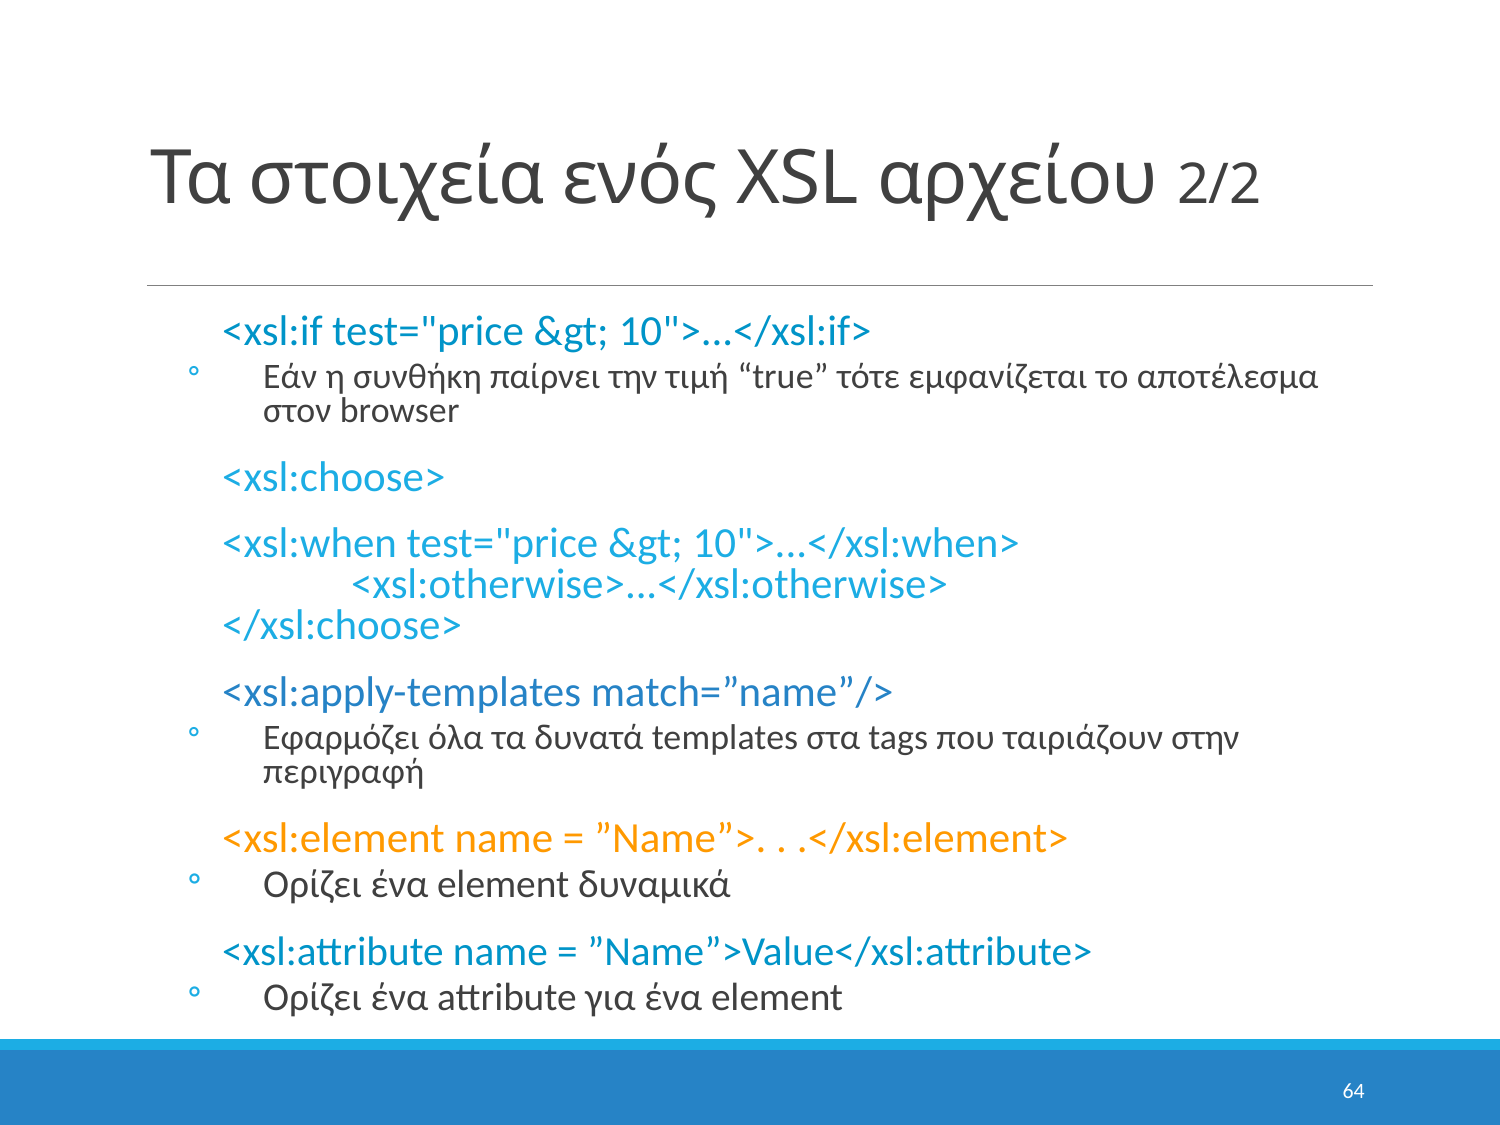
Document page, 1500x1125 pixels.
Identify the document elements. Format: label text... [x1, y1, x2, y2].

title Τα στοιχεία ενός XSL αρχείου 2/2 [135, 43, 1373, 227]
list <xsl:if test="price &gt; 10">...</xsl:if> Εάν η συνθήκη παίρνει την τιμή “true” τότε εμφανίζεται το αποτέλεσμα στον browser <xsl:choose> <xsl:when test="price &gt; 10">...</xsl:when> <xsl:otherwise>...</xsl:otherwise> </xsl:choose> <xsl:apply-templates match=”name”/> Εφαρμόζει όλα τα δυνατά templates στα tags που ταιριάζουν στην περιγραφή <xsl:element name = ”Name”>. . .</xsl:element> Ορίζει ένα element δυναμικά <xsl:attribute name = ”Name”>Value</xsl:attribute> Ορίζει ένα attribute για ένα element [135, 304, 1373, 1029]
slide_number 64 [1218, 1059, 1380, 1120]
